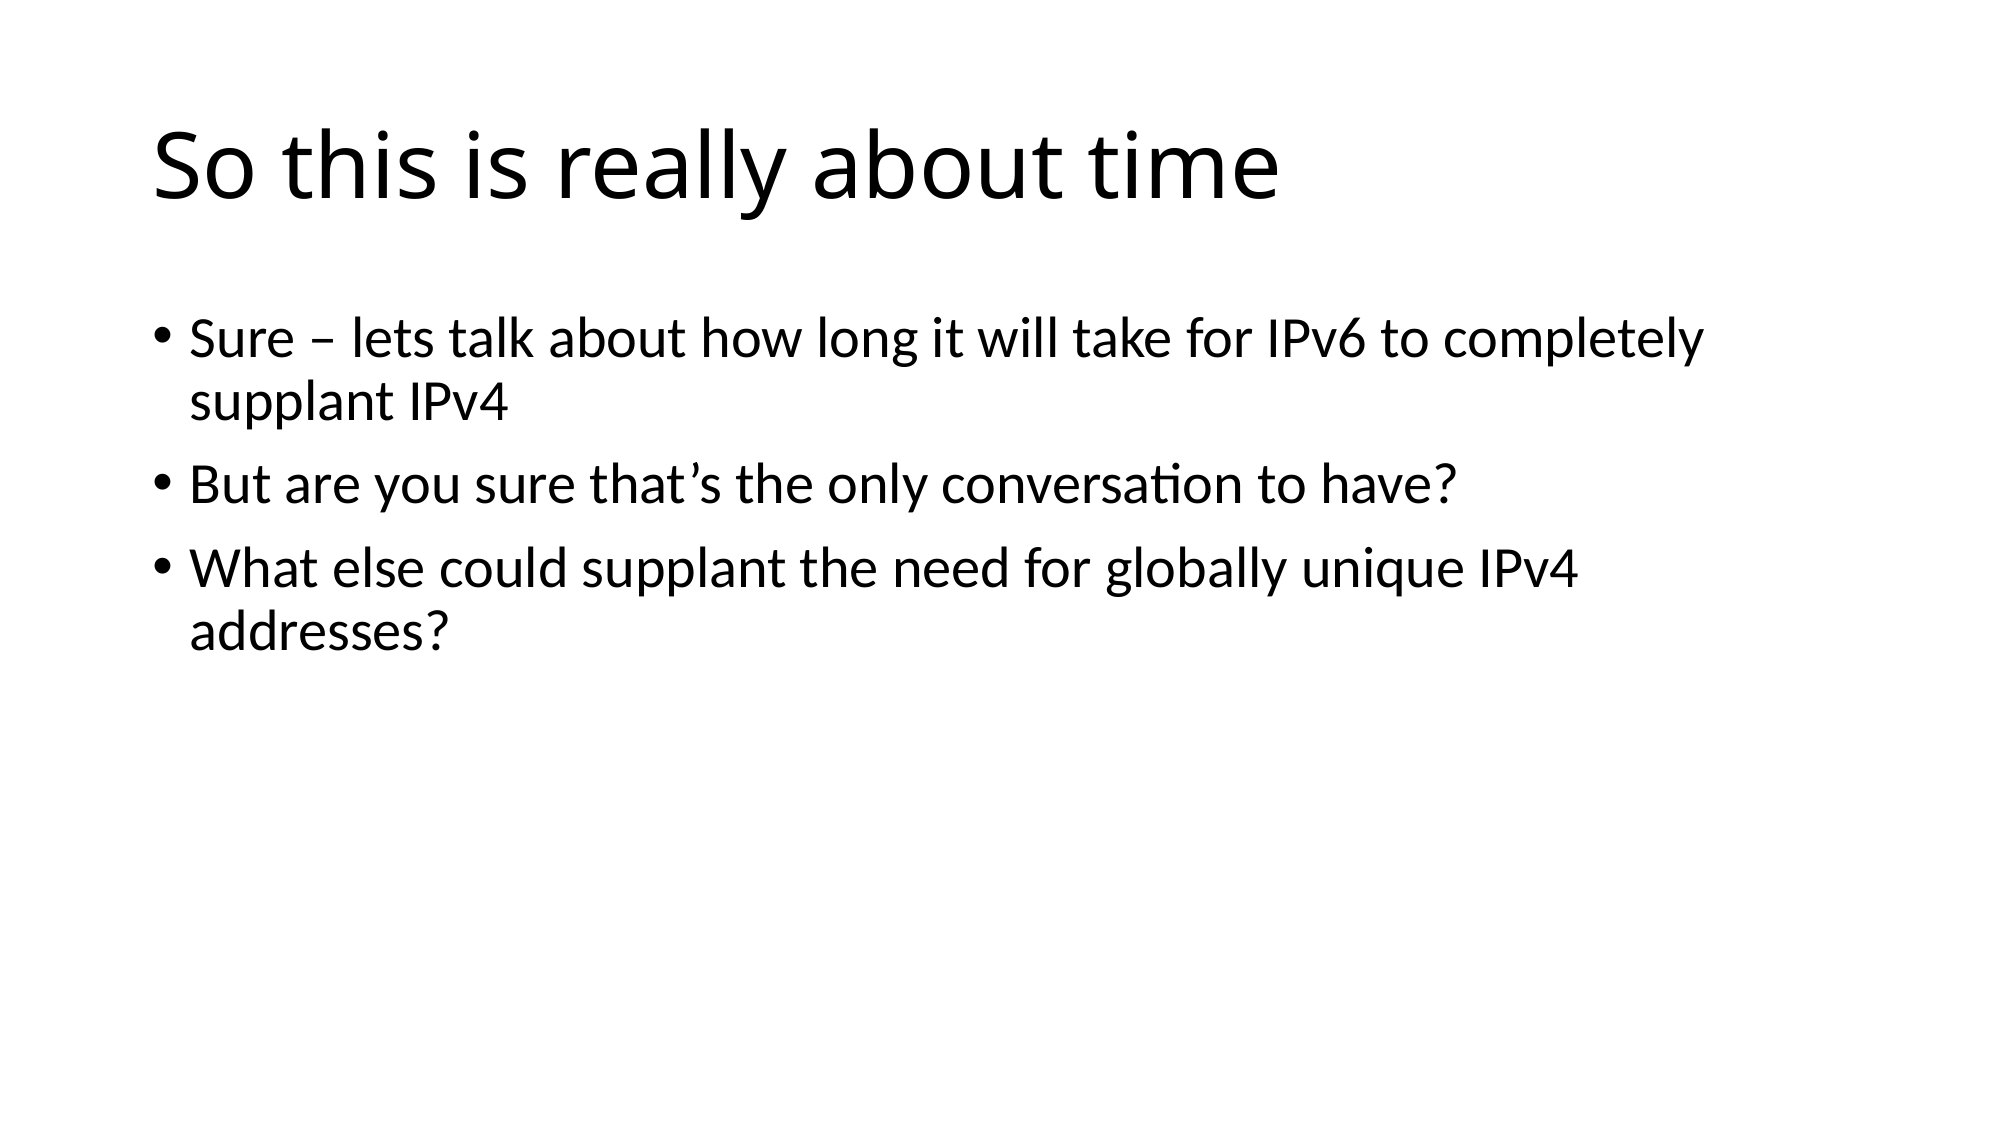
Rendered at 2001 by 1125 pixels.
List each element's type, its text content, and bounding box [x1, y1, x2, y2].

list Sure – lets talk about how long it will take for IPv6 to completely supplant IPv4 But are you sure that’s the only conversation to have? What else could supplant the need for globally unique IPv4 addresses? [137, 299, 1863, 1014]
title So this is really about time [137, 59, 1863, 278]
